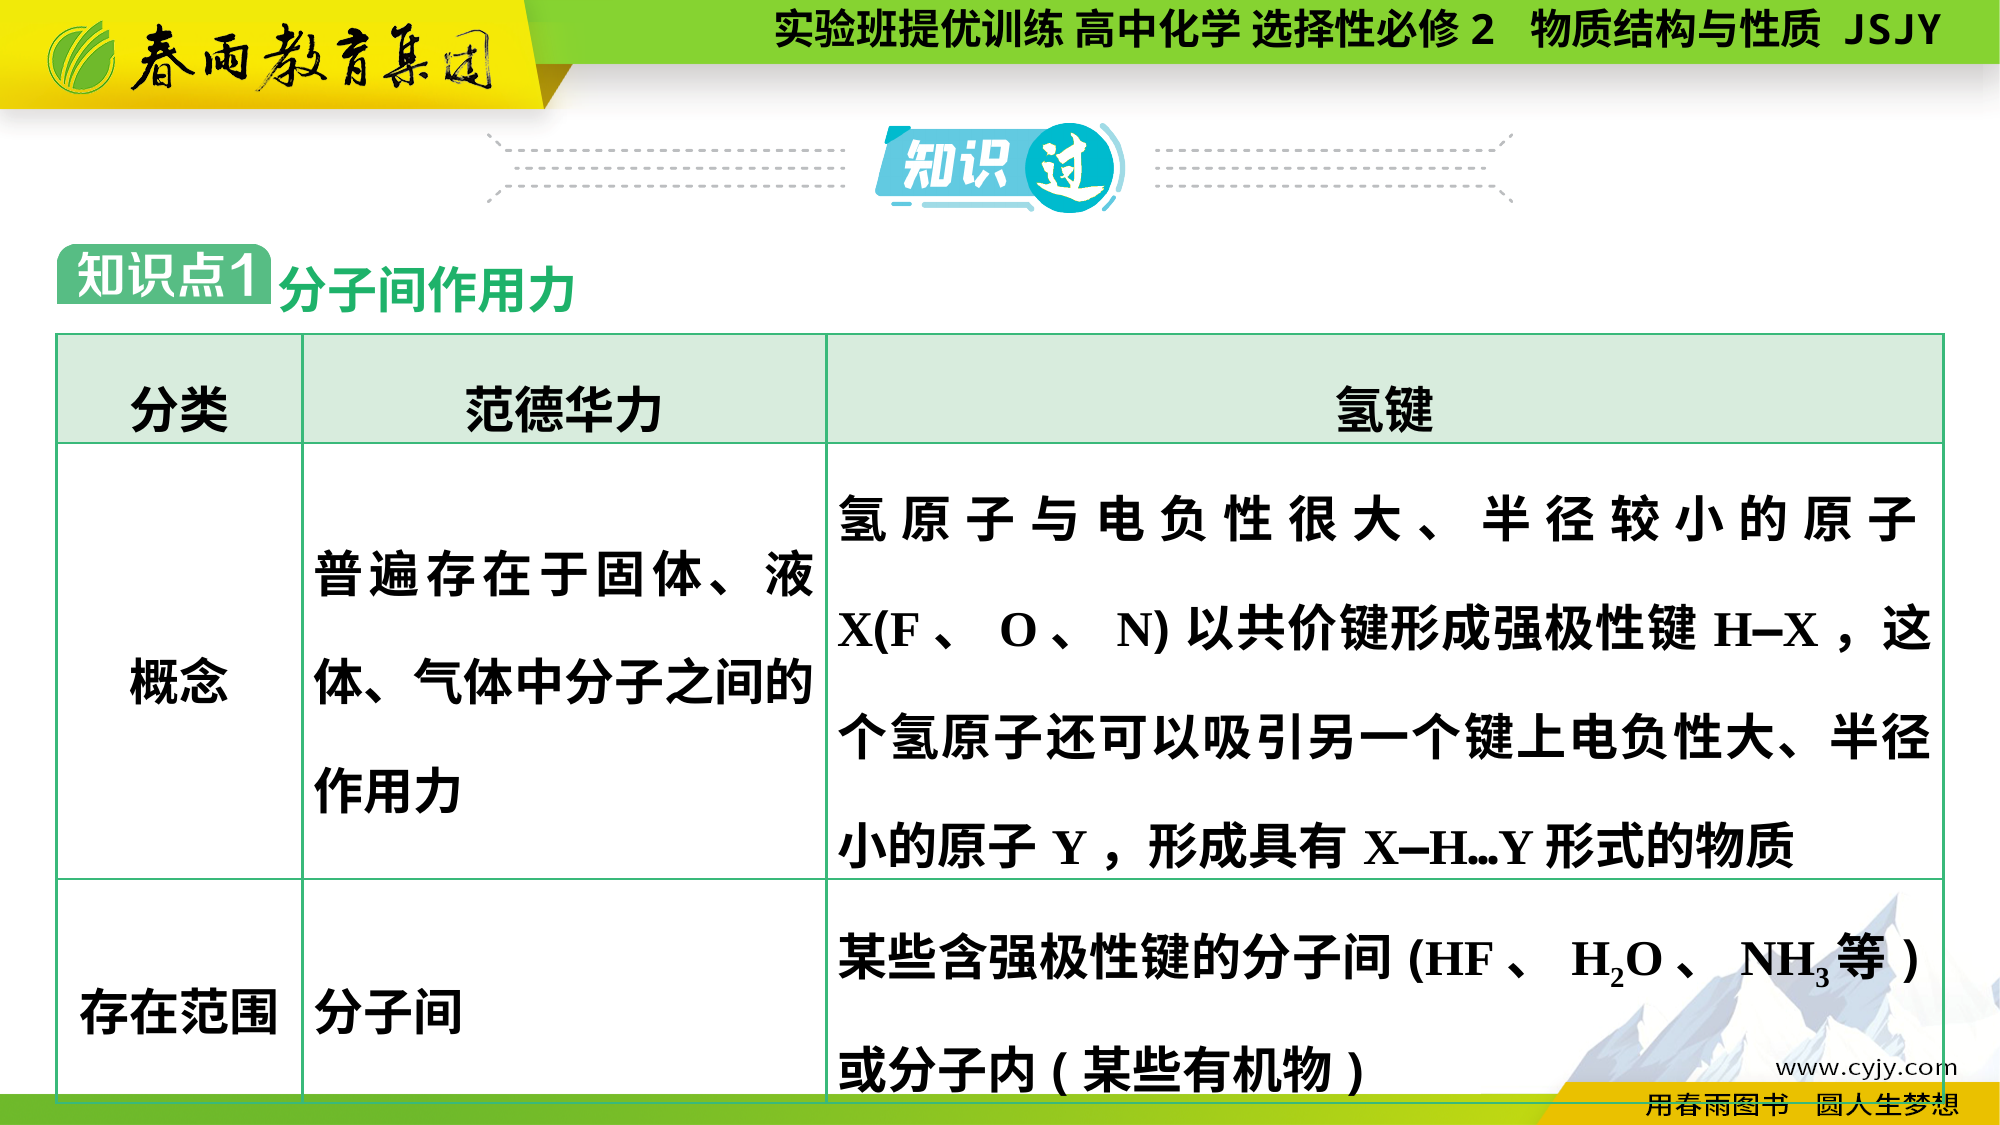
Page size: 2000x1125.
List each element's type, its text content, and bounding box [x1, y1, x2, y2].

table_header 分类 [58, 335, 301, 442]
table_cell 某些含强极性键的分子间(HF、H2O、NH3等)或分子内(某些有机物) [828, 880, 1942, 1102]
table_cell 普遍存在于固体、液体、气体中分子之间的作用力 [304, 444, 825, 878]
table_header 范德华力 [304, 335, 825, 442]
table_cell 氢原子与电负性很大、半径较小的原子X(F、O、N)以共价键形成强极性键H—X，这个氢原子还可以吸引另一个键上电负性大、半径小的原子Y，形成具有X—H…Y形式的物质 [828, 444, 1942, 878]
table_cell 存在范围 [58, 880, 301, 1102]
table_header 氢键 [828, 335, 1942, 442]
table_cell 分子间 [304, 880, 825, 1102]
table_cell 概念 [58, 444, 301, 878]
picture [0, 0, 2000, 1125]
list 分子间作用力 [59, 221, 1944, 316]
